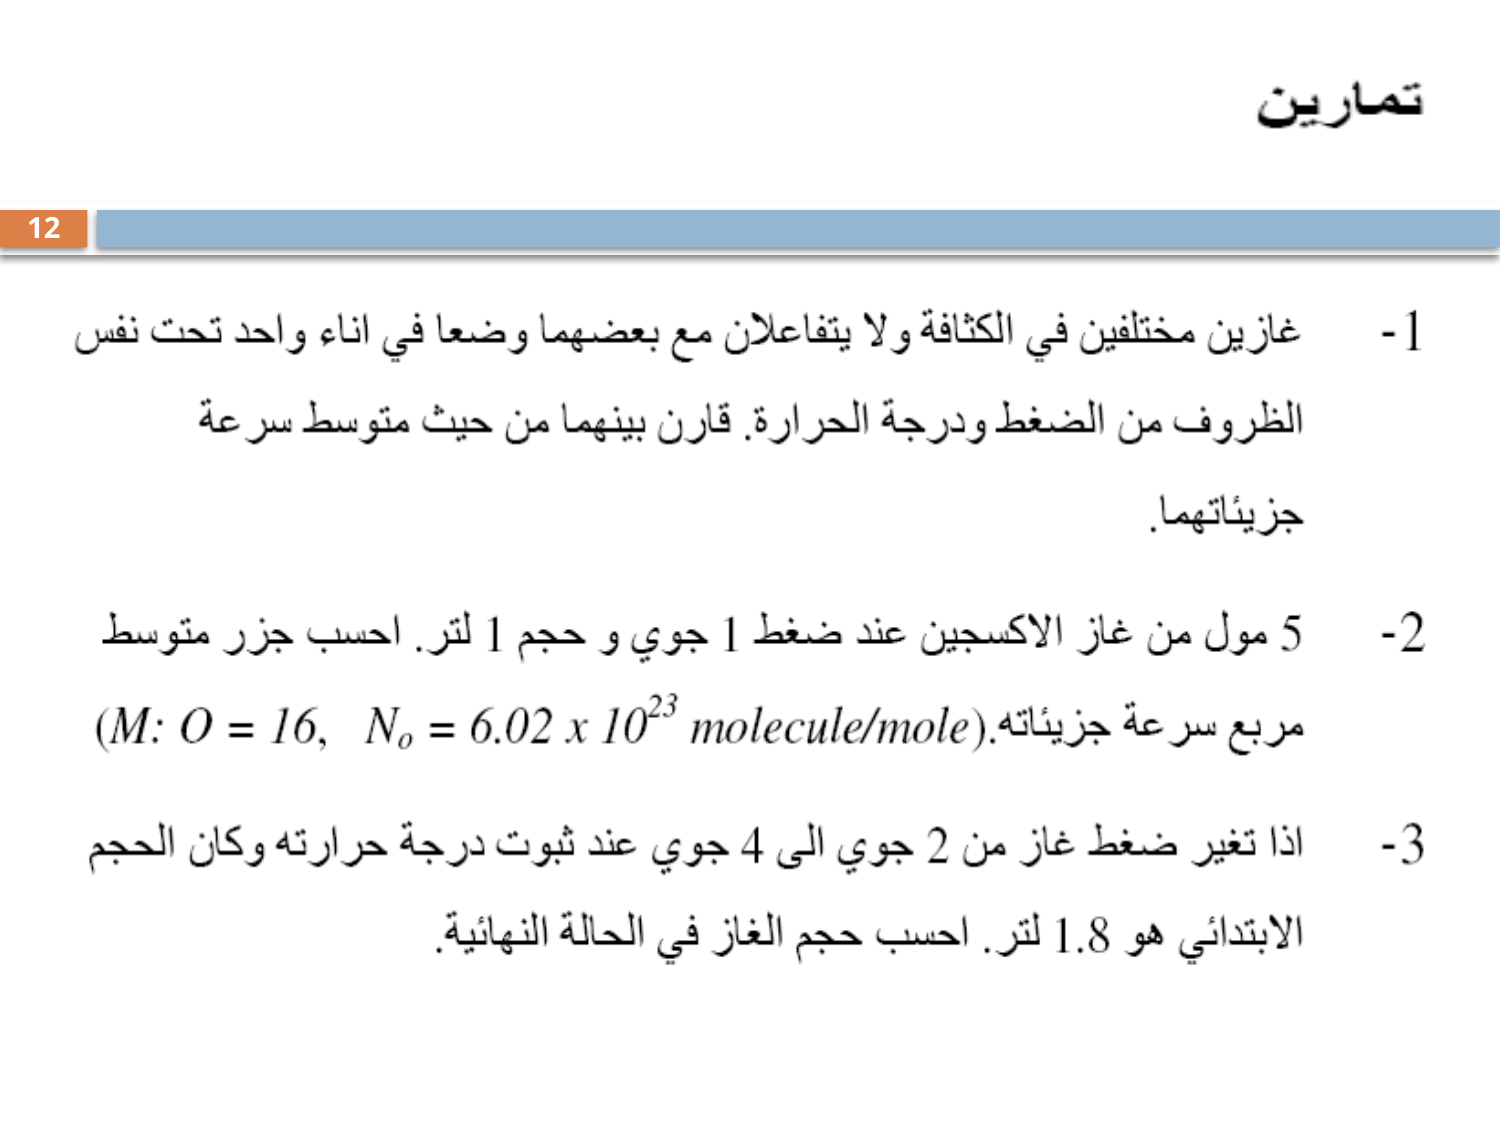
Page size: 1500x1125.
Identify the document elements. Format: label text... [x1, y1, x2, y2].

slide_number 12 [0, 208, 88, 249]
picture [39, 280, 1473, 985]
picture [1230, 58, 1439, 157]
